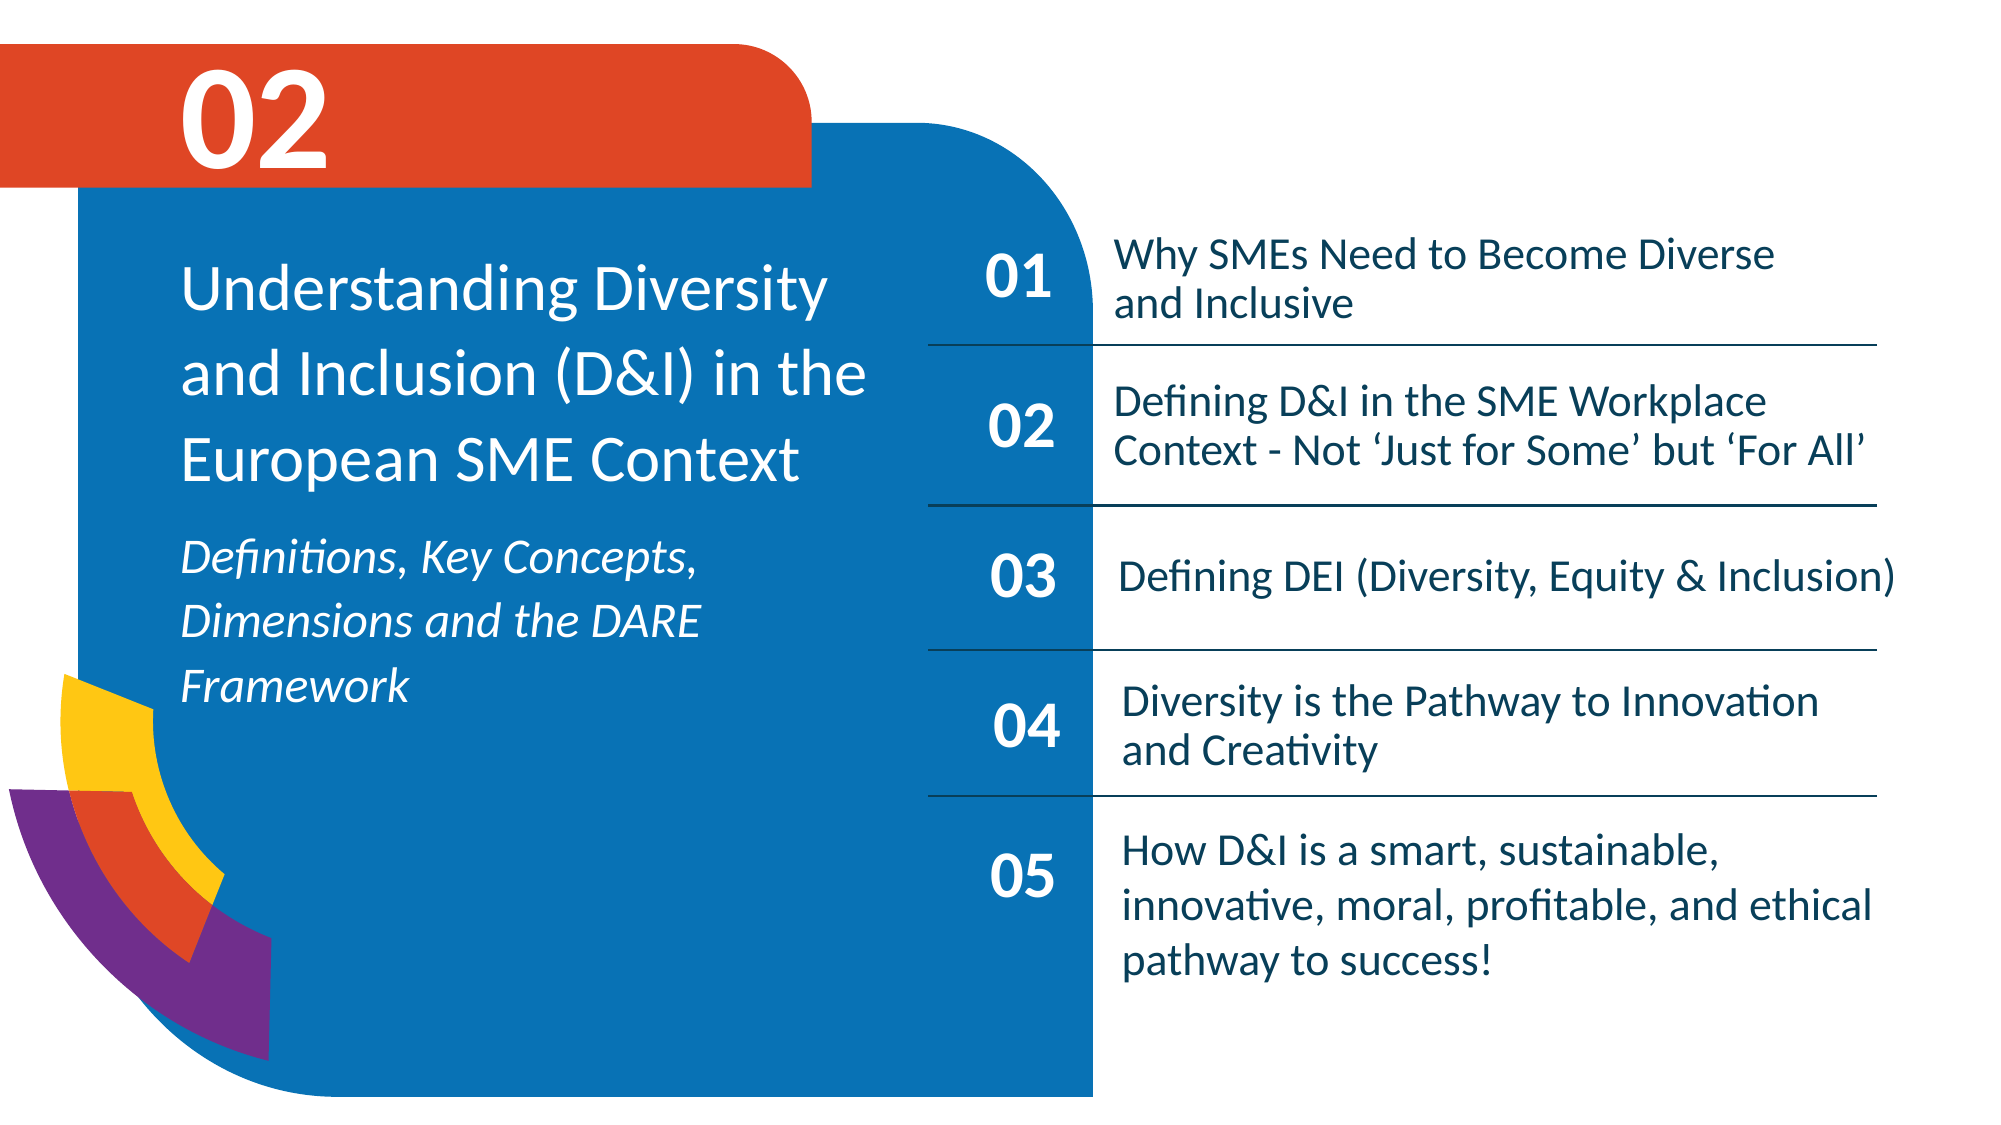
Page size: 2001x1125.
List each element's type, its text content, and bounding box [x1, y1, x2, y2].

text_box Understanding Diversity and Inclusion (D&I) in the European SME Context Definitions, Key Concepts, Dimensions and the DARE Framework [165, 230, 925, 442]
list Defining D&I in the SME Workplace Context - Not ‘Just for Some’ but ‘For All’ [1098, 369, 1896, 483]
list 04 [969, 669, 1085, 783]
list Diversity is the Pathway to Innovation and Creativity [1106, 669, 1896, 783]
list How D&I is a smart, sustainable, innovative, moral, profitable, and ethical pathway to success! [1106, 845, 1896, 959]
list Defining DEI (Diversity, Equity & Inclusion) [1103, 519, 1930, 633]
text_box 02 [165, 31, 505, 128]
list 01 [961, 219, 1077, 333]
list 03 [966, 519, 1082, 633]
list 05 [966, 819, 1082, 933]
list Why SMEs Need to Become Diverse and Inclusive [1098, 222, 1832, 337]
list 02 [965, 369, 1081, 483]
